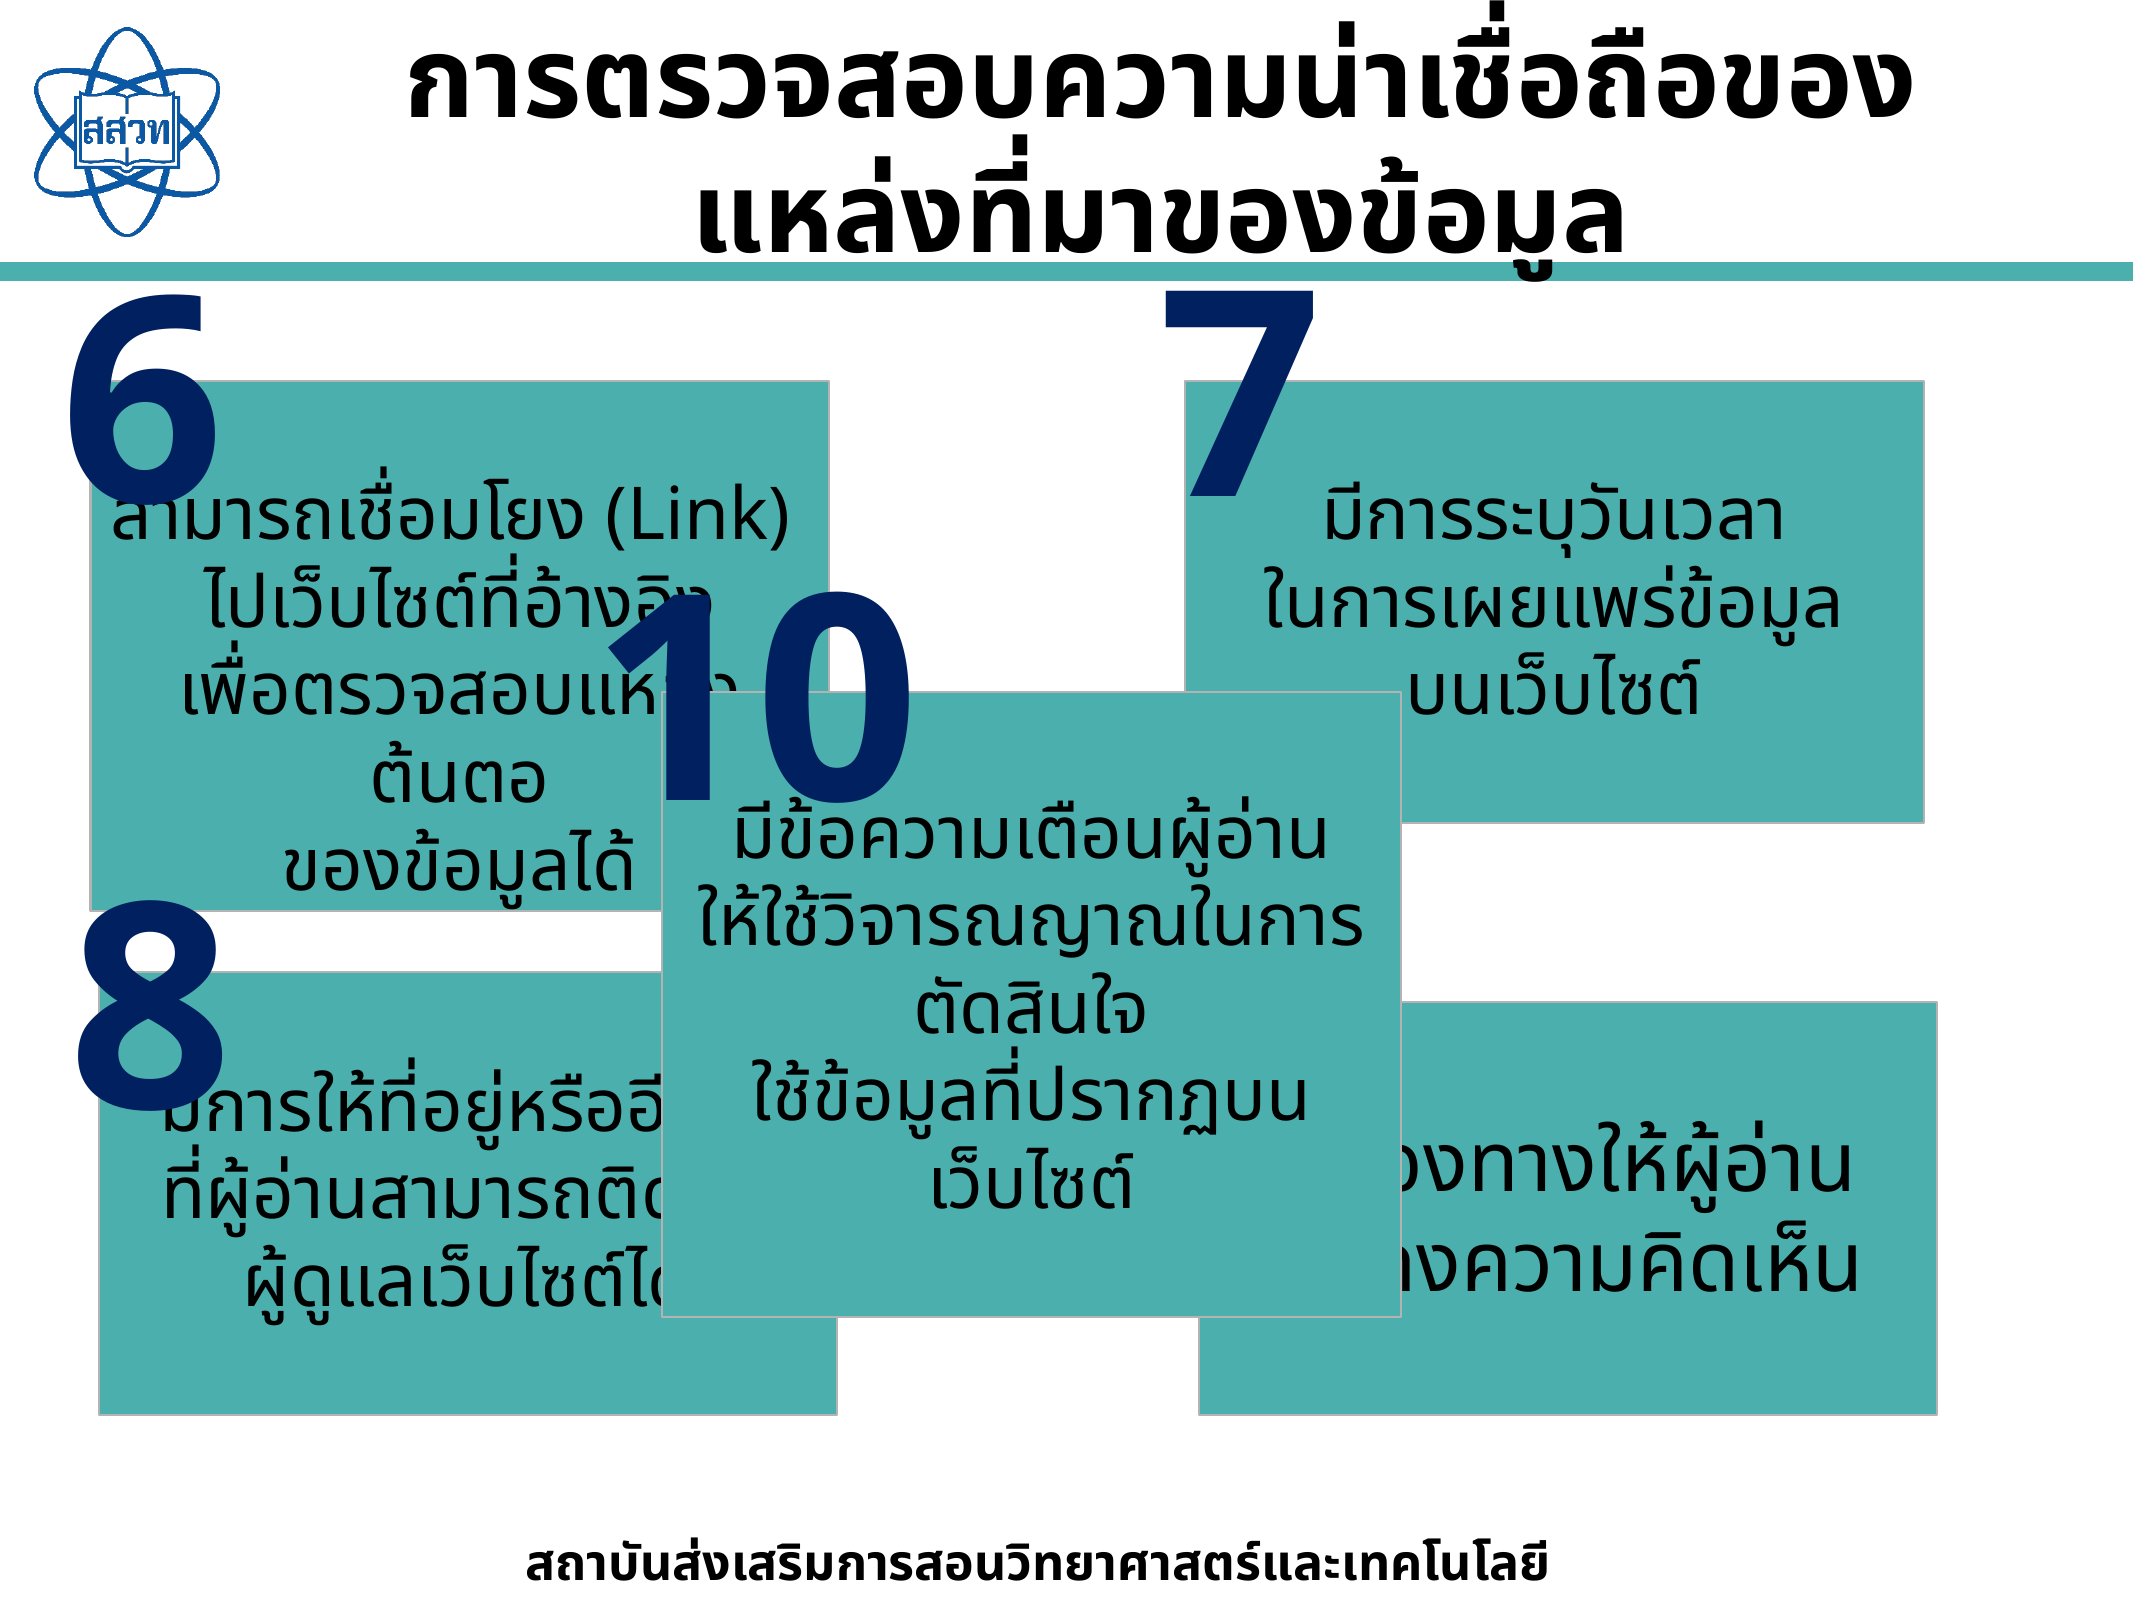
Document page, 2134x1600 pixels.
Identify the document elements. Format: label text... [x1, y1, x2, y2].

text_box การตรวจสอบความน่าเชื่อถือของแหล่งที่มาของข้อมูล [259, 0, 2063, 269]
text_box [1184, 818, 1938, 1420]
picture [33, 27, 220, 237]
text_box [87, 810, 838, 1420]
text_box การตรวจสอบความน่าเชื่อถือของแหล่งที่มาของข้อมูล [838, 274, 1172, 283]
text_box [1177, 199, 1925, 811]
text_box การตรวจสอบความน่าเชื่อถือของแหล่งที่มาของข้อมูล [1933, 274, 2063, 283]
text_box สถาบันส่งเสริมการสอนวิทยาศาสตร์และเทคโนโลยี [74, 1522, 2002, 1589]
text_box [637, 502, 1402, 1147]
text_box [79, 204, 830, 828]
